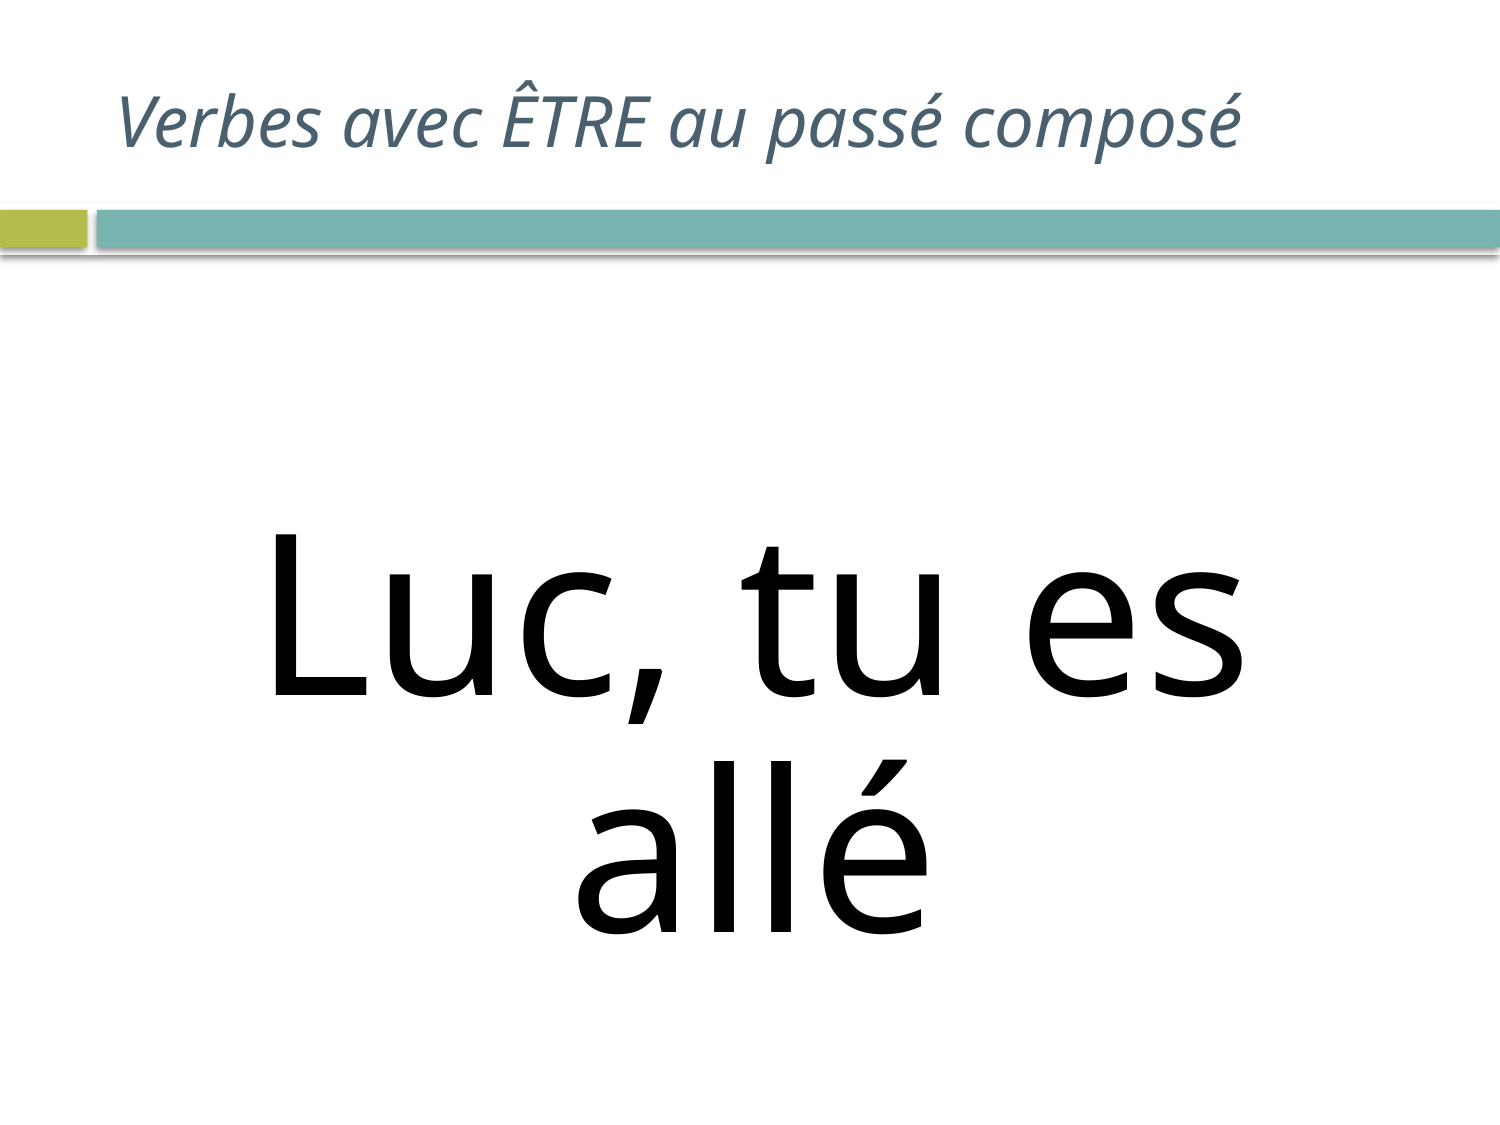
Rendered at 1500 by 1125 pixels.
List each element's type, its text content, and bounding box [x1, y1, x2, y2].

list Luc, tu es [50, 462, 1458, 750]
title Verbes avec ÊTRE au passé composé [100, 37, 1438, 200]
text_box allé [49, 699, 1457, 988]
